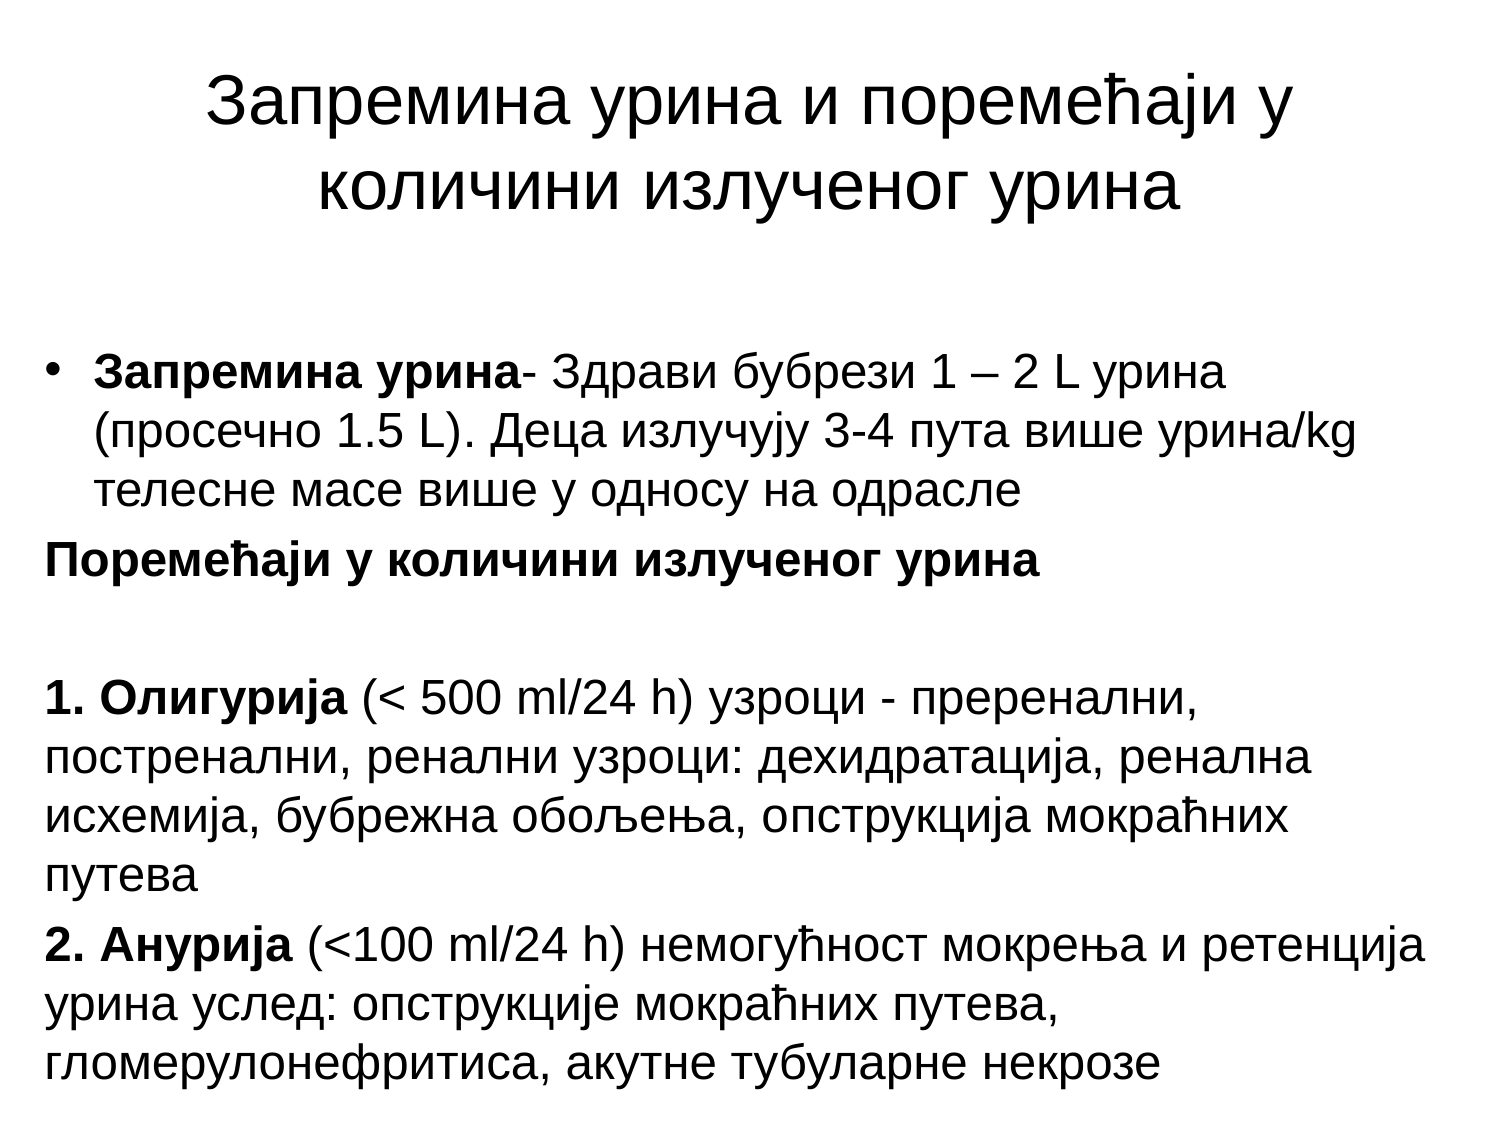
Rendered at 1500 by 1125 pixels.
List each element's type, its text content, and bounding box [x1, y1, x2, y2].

title Запремина урина и поремећаји у количини излученог урина [75, 45, 1425, 233]
list Запремина урина- Здрави бубрези 1 – 2 L урина (просечно 1.5 L). Деца излучују 3-4 пута више урина/kg телесне масе више у односу на одрасле Поремећаји у количини излученог урина 1. Олигурија (< 500 ml/24 h) узроци - преренални, постренални, ренални узроци: дехидратација, ренална исхемија, бубрежна обољења, опструкција мокраћних путева 2. Анурија (<100 ml/24 h) немогућност мокрења и ретенција урина услед: опструкције мокраћних путева, гломерулонефритиса, акутне тубуларне некрозе [29, 262, 1471, 1106]
